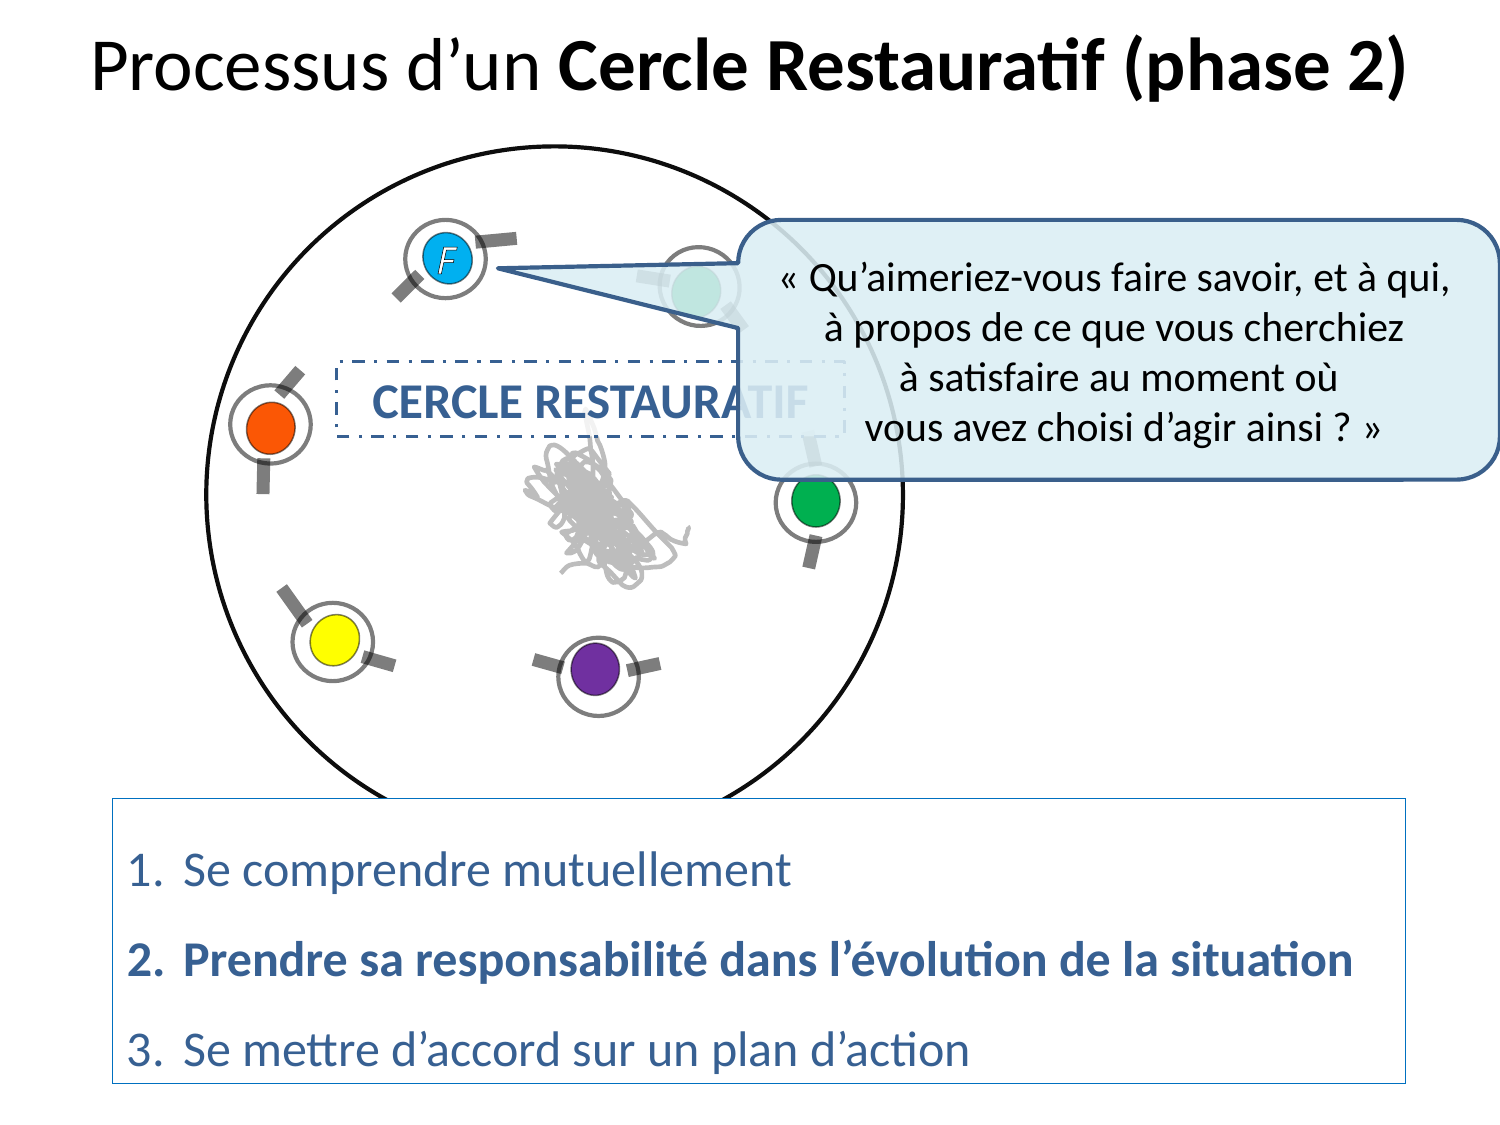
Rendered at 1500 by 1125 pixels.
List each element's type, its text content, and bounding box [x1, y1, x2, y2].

title Processus d’un Cercle Restauratif (phase 2) [0, 19, 1500, 103]
text_box [861, 482, 906, 665]
text_box [204, 378, 224, 611]
text_box [339, 144, 770, 218]
text_box [290, 725, 819, 798]
text_box « Qu’aimeriez-vous faire savoir, et à qui, à propos de ce que vous cherchiez à satisfaire au moment où vous avez choisi d’agir ainsi ? » [777, 217, 1500, 482]
text_box Se comprendre mutuellement Prendre sa responsabilité dans l’évolution de la situation Se mettre d’accord sur un plan d’action [112, 798, 1406, 1084]
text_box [229, 219, 857, 717]
